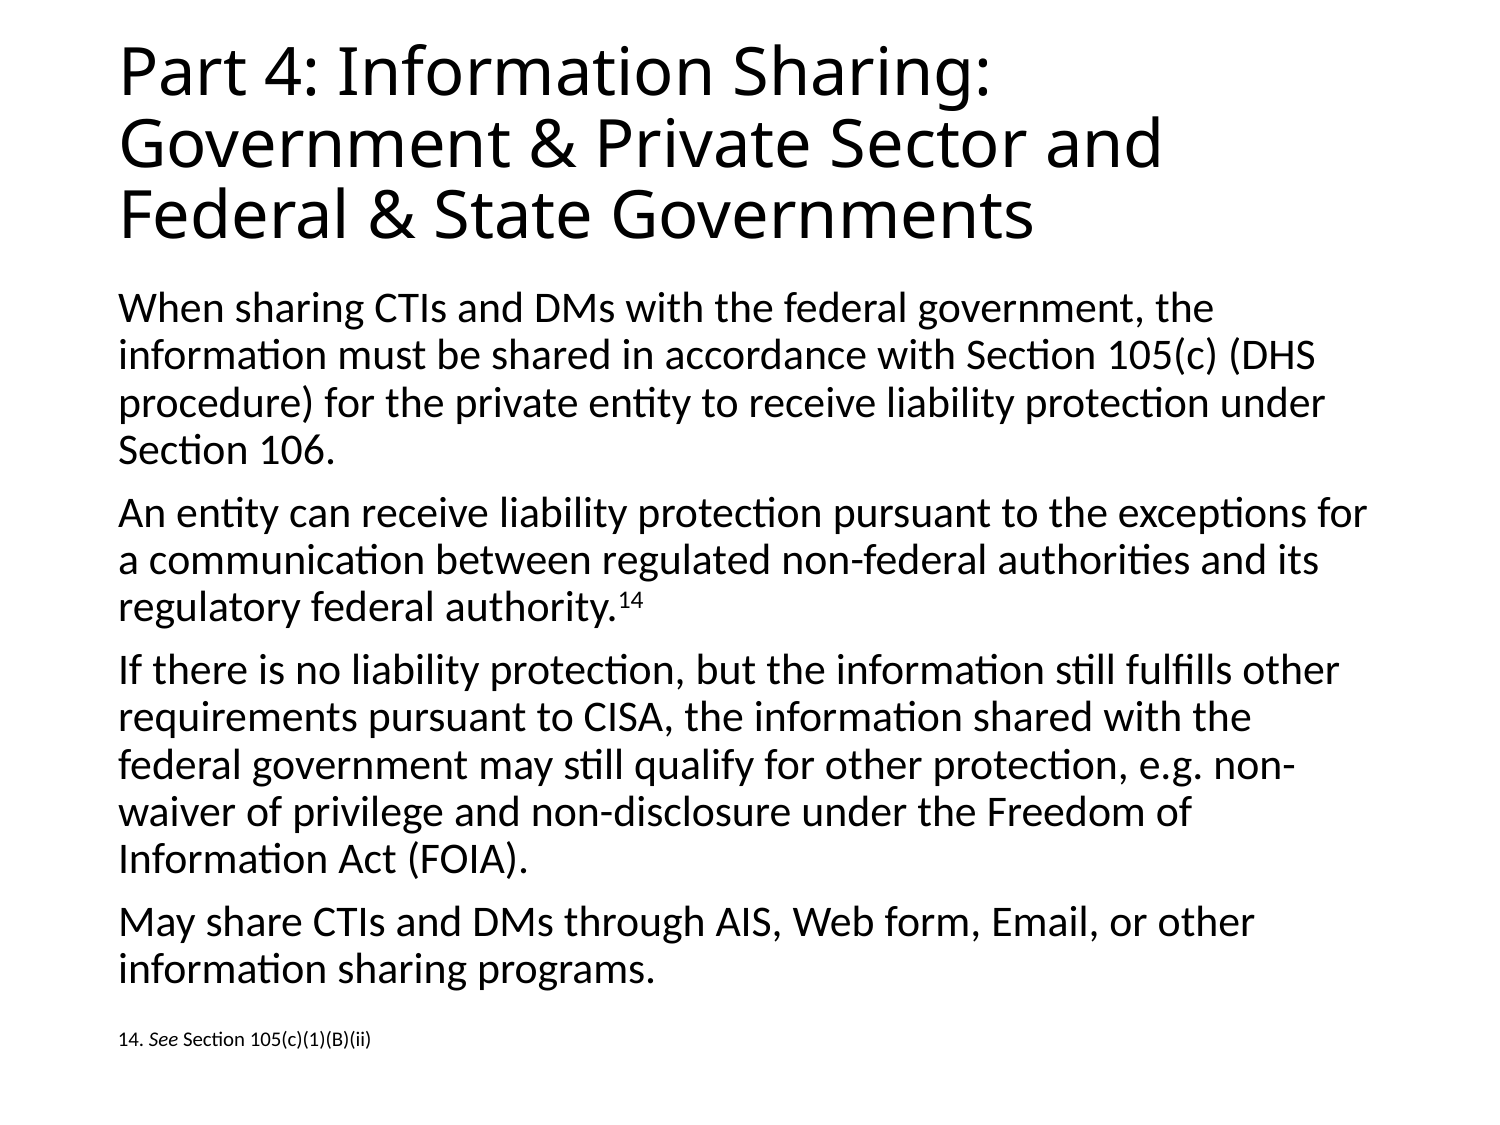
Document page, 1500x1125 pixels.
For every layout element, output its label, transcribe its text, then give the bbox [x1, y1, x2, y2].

list When sharing CTIs and DMs with the federal government, the information must be shared in accordance with Section 105(c) (DHS procedure) for the private entity to receive liability protection under Section 106. An entity can receive liability protection pursuant to the exceptions for a communication between regulated non-federal authorities and its regulatory federal authority.14 If there is no liability protection, but the information still fulfills other requirements pursuant to CISA, the information shared with the federal government may still qualify for other protection, e.g. non-waiver of privilege and non-disclosure under the Freedom of Information Act (FOIA). May share CTIs and DMs through AIS, Web form, Email, or other information sharing programs. [102, 277, 1398, 992]
title Part 4: Information Sharing: Government & Private Sector and Federal & State Governments [102, 59, 1398, 232]
text_box 14. See Section 105(c)(1)(B)(ii) [103, 1018, 1034, 1083]
